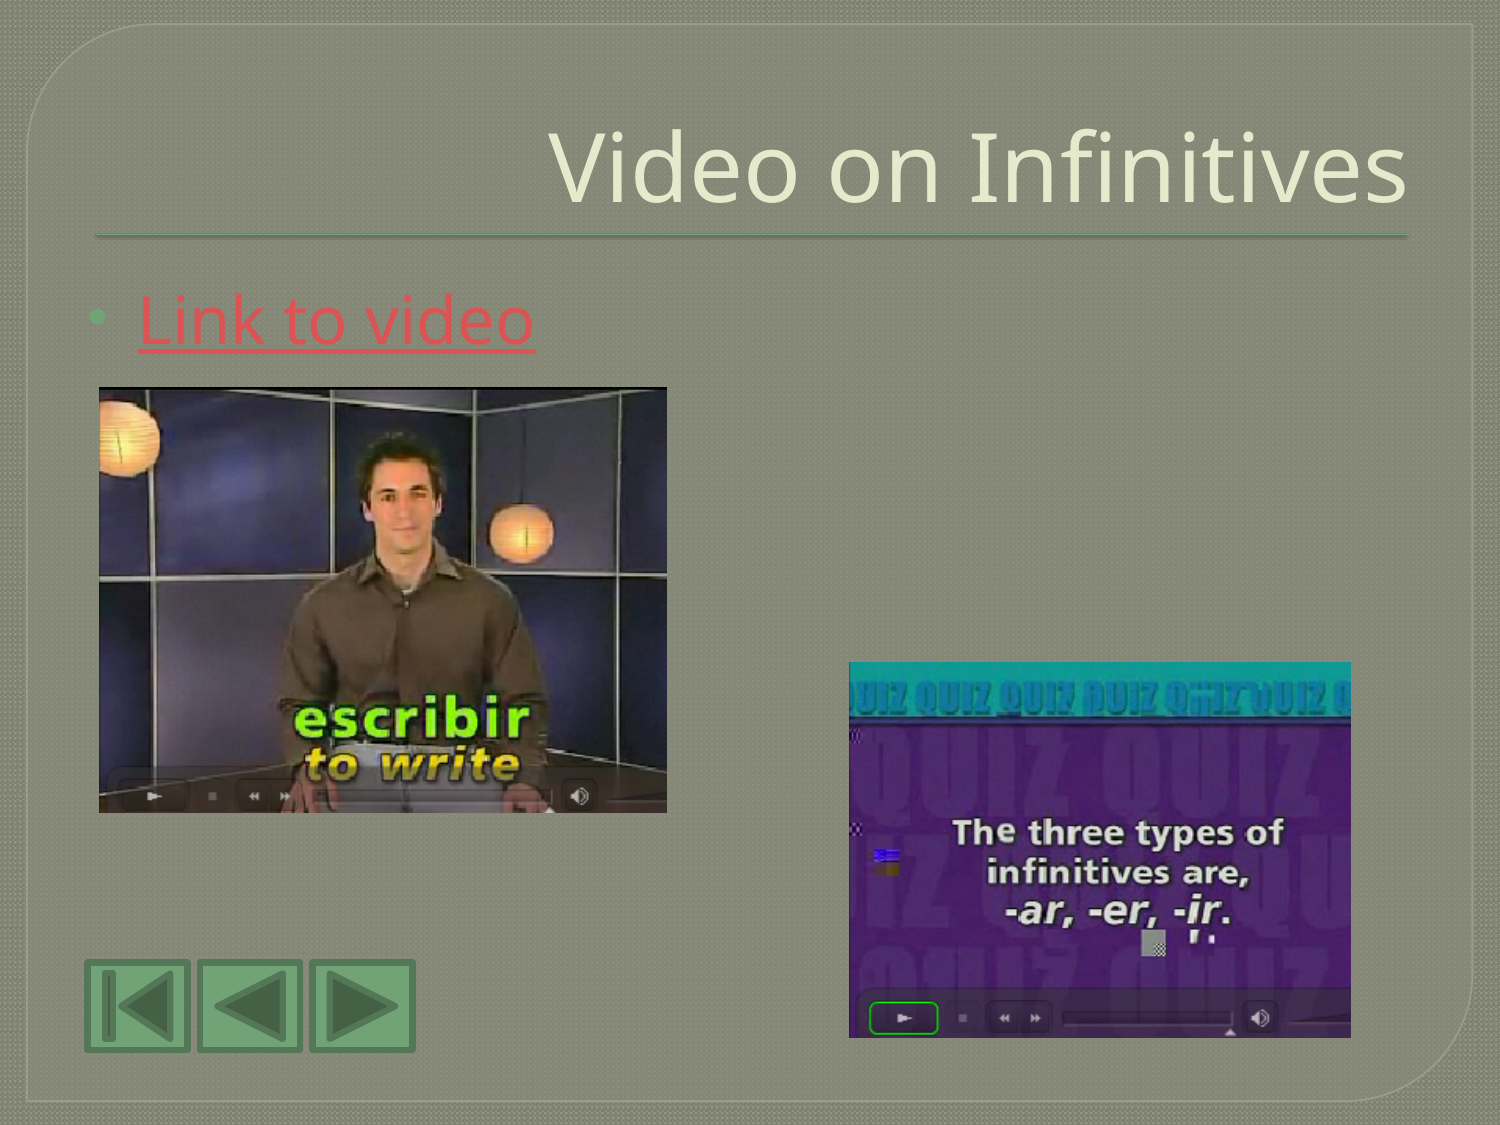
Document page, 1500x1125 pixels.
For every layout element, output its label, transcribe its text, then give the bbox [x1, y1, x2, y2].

list Link to video [75, 270, 1425, 1013]
title Video on Infinitives [75, 41, 1425, 230]
text_box [84, 959, 191, 1053]
text_box [197, 959, 303, 1053]
picture [849, 662, 1351, 1038]
text_box [309, 959, 416, 1053]
picture [99, 387, 667, 813]
